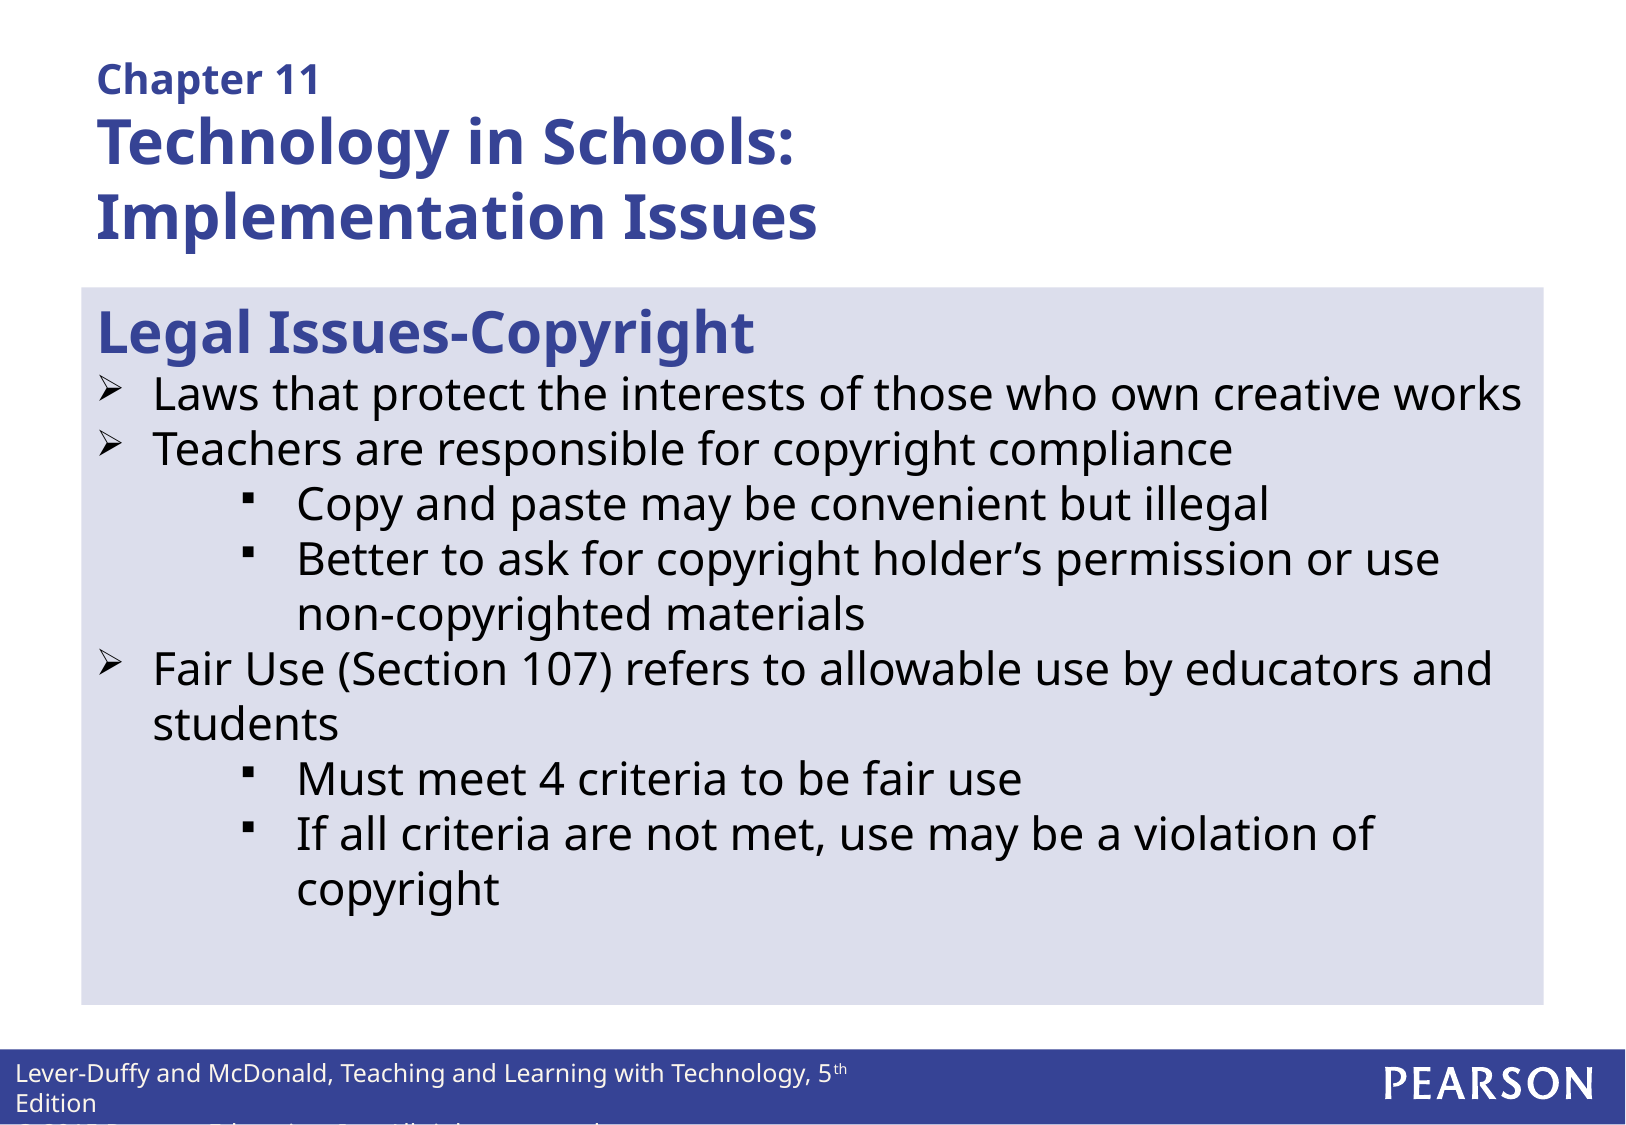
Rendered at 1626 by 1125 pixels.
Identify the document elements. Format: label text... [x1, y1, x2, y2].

title Chapter 11 Technology in Schools: Implementation Issues [81, 45, 1544, 233]
list Legal Issues-Copyright Laws that protect the interests of those who own creative works Teachers are responsible for copyright compliance Copy and paste may be convenient but illegal Better to ask for copyright holder’s permission or use non-copyrighted materials Fair Use (Section 107) refers to allowable use by educators and students Must meet 4 criteria to be fair use If all criteria are not met, use may be a violation of copyright [81, 287, 1544, 1005]
